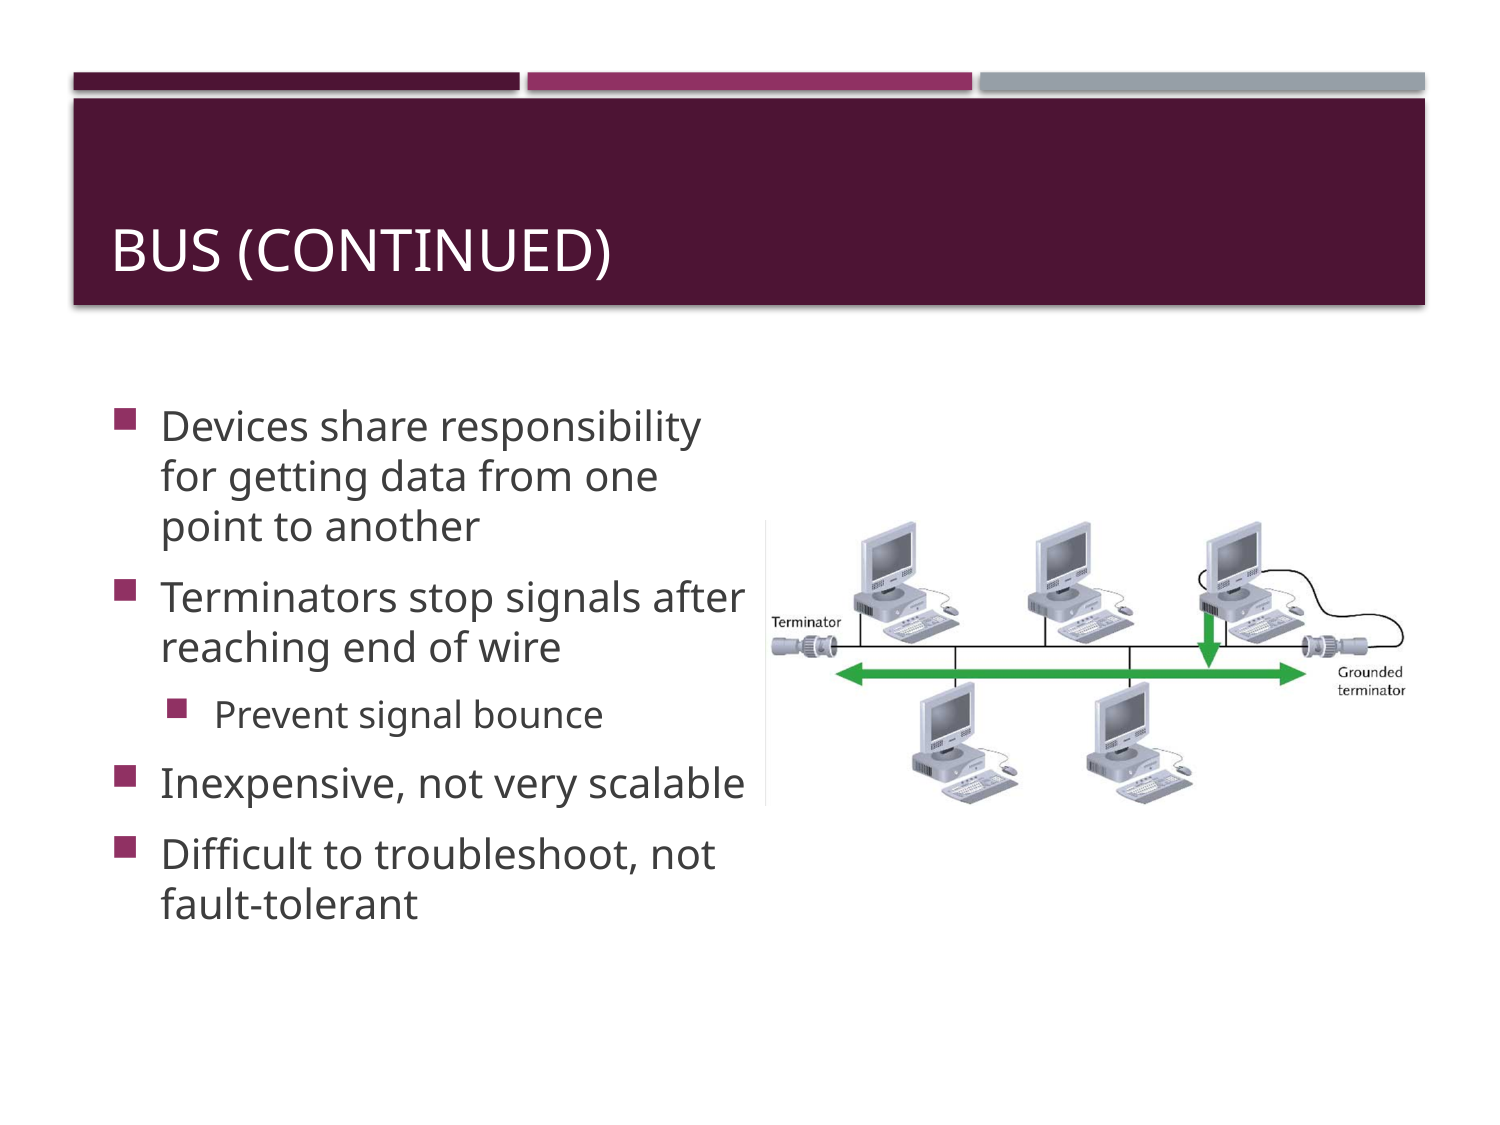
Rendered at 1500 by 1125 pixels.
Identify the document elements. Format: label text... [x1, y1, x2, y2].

title Bus (continued) [95, 112, 1406, 291]
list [764, 520, 1407, 807]
list Devices share responsibility for getting data from one point to another Terminators stop signals after reaching end of wire Prevent signal bounce Inexpensive, not very scalable Difficult to troubleshoot, not fault-tolerant [95, 365, 766, 962]
